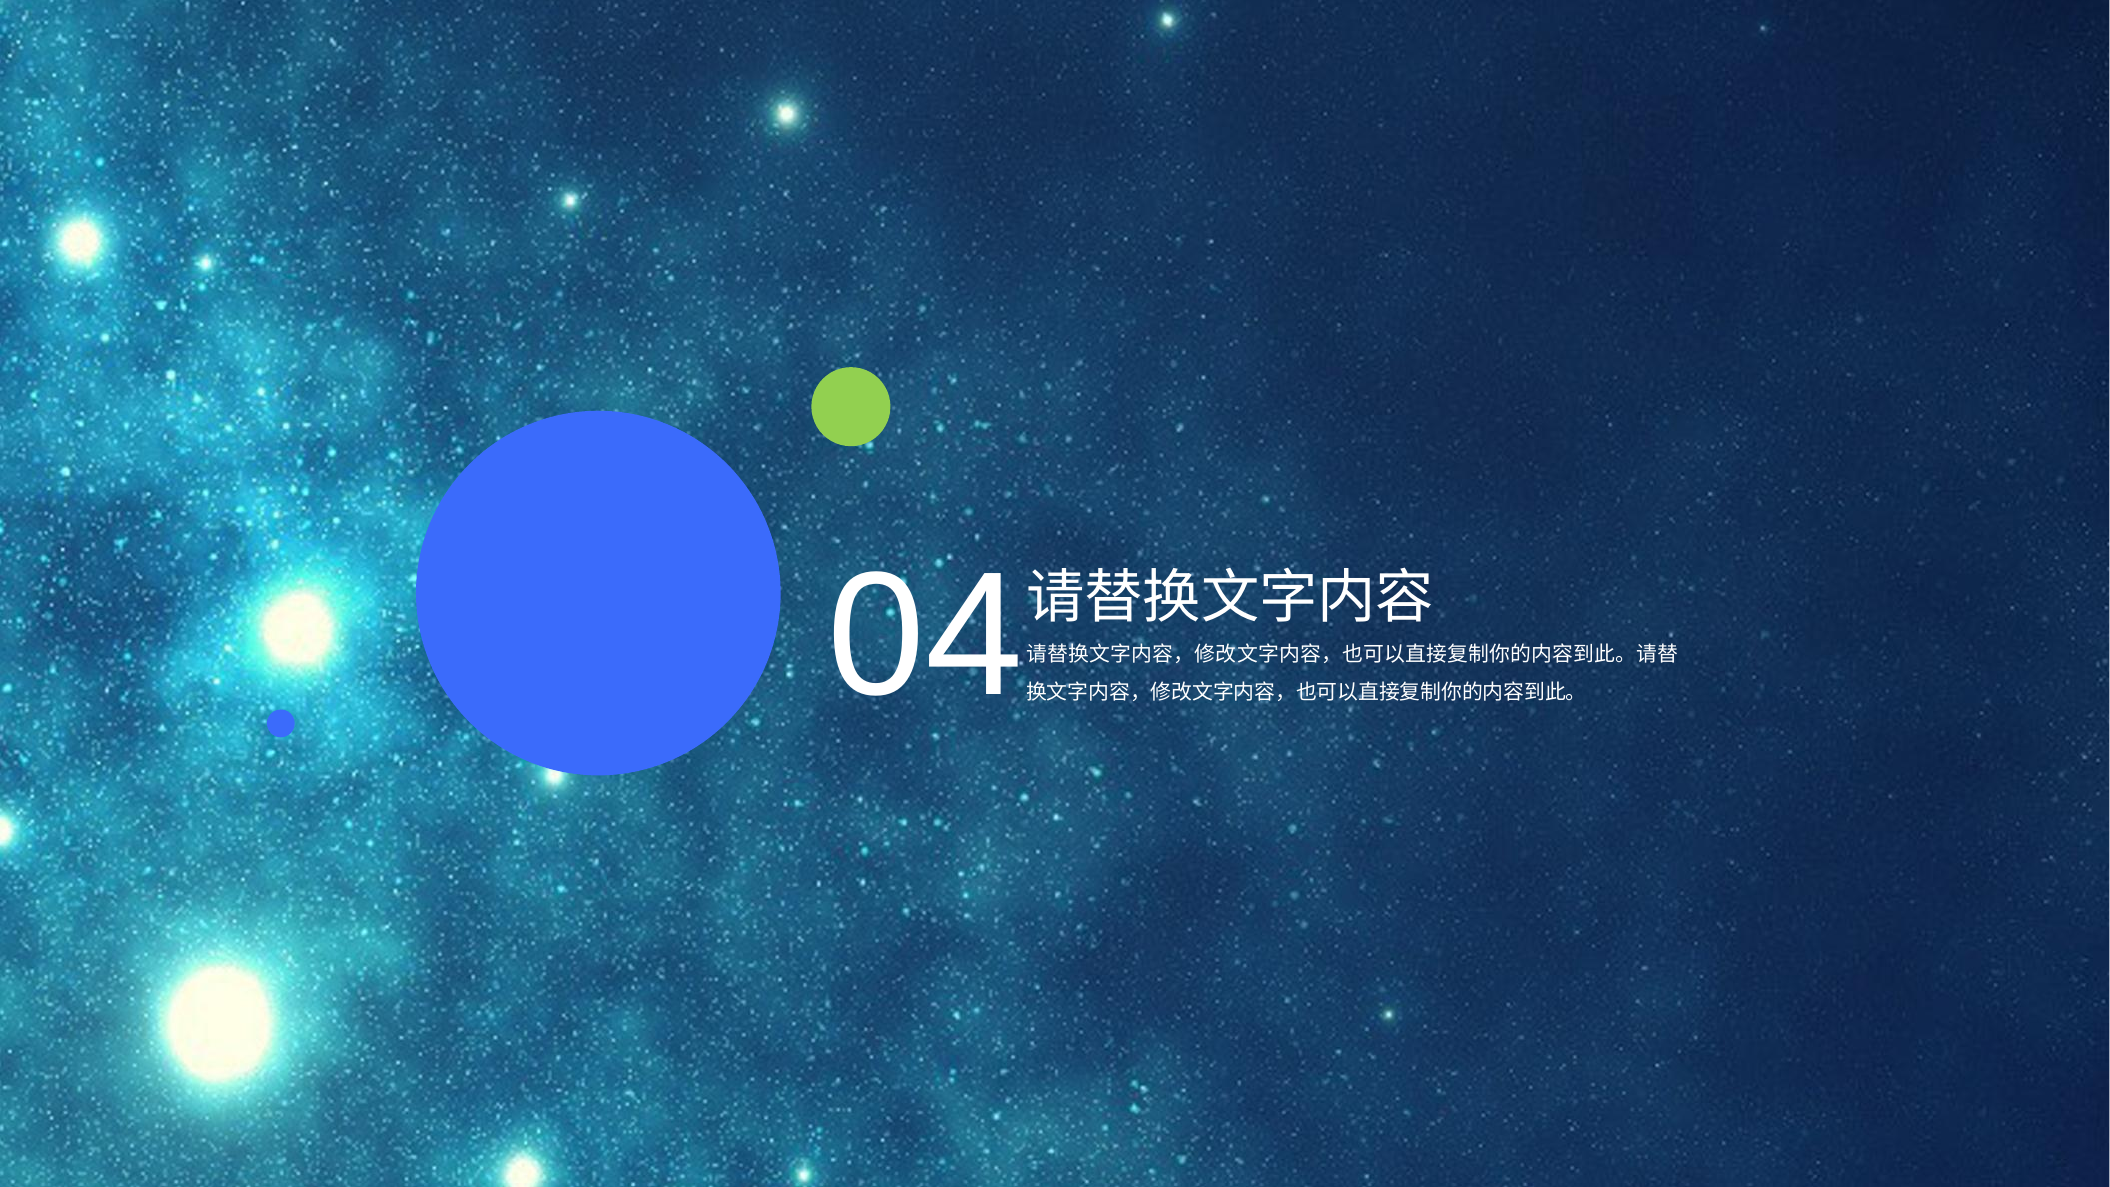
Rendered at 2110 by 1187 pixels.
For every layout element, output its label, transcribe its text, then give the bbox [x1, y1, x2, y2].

picture [0, 0, 2110, 1187]
text_box [415, 410, 780, 776]
text_box [266, 709, 295, 738]
text_box 请替换文字内容 [1026, 537, 1495, 628]
text_box 04 [780, 511, 1070, 737]
text_box [811, 367, 891, 447]
text_box 请替换文字内容，修改文字内容，也可以直接复制你的内容到此。请替换文字内容，修改文字内容，也可以直接复制你的内容到此。 [1026, 628, 1679, 704]
